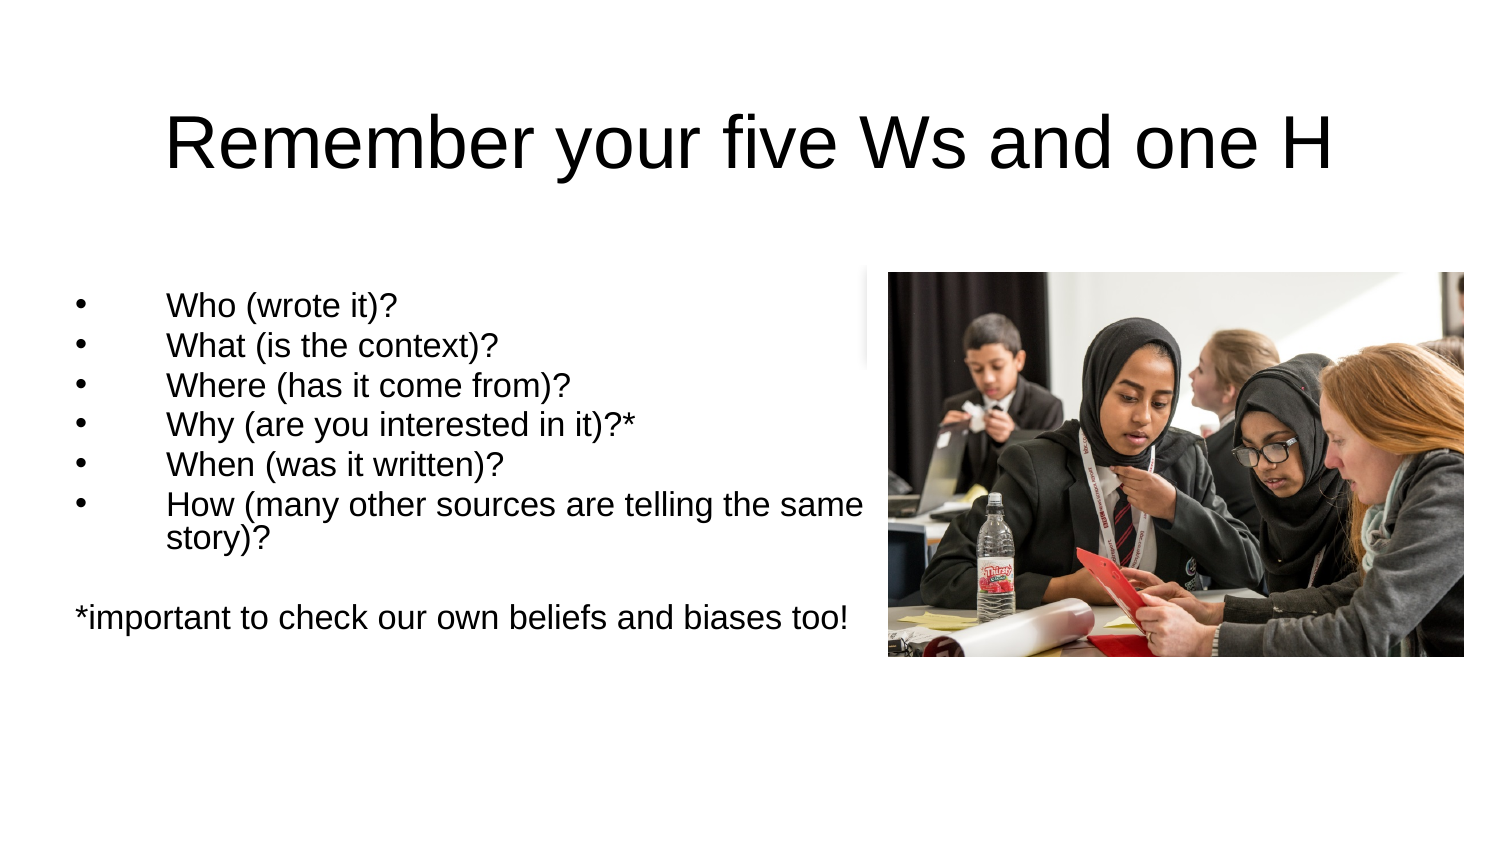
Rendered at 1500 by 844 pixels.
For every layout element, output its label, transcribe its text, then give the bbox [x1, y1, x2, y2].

text_box Who (wrote it)? What (is the context)? Where (has it come from)? Why (are you interested in it)?* When (was it written)? How (many other sources are telling the same story)? *important to check our own beliefs and biases too! [60, 283, 888, 669]
picture [887, 271, 1465, 657]
text_box Remember your five Ws and one H [74, 45, 1425, 233]
